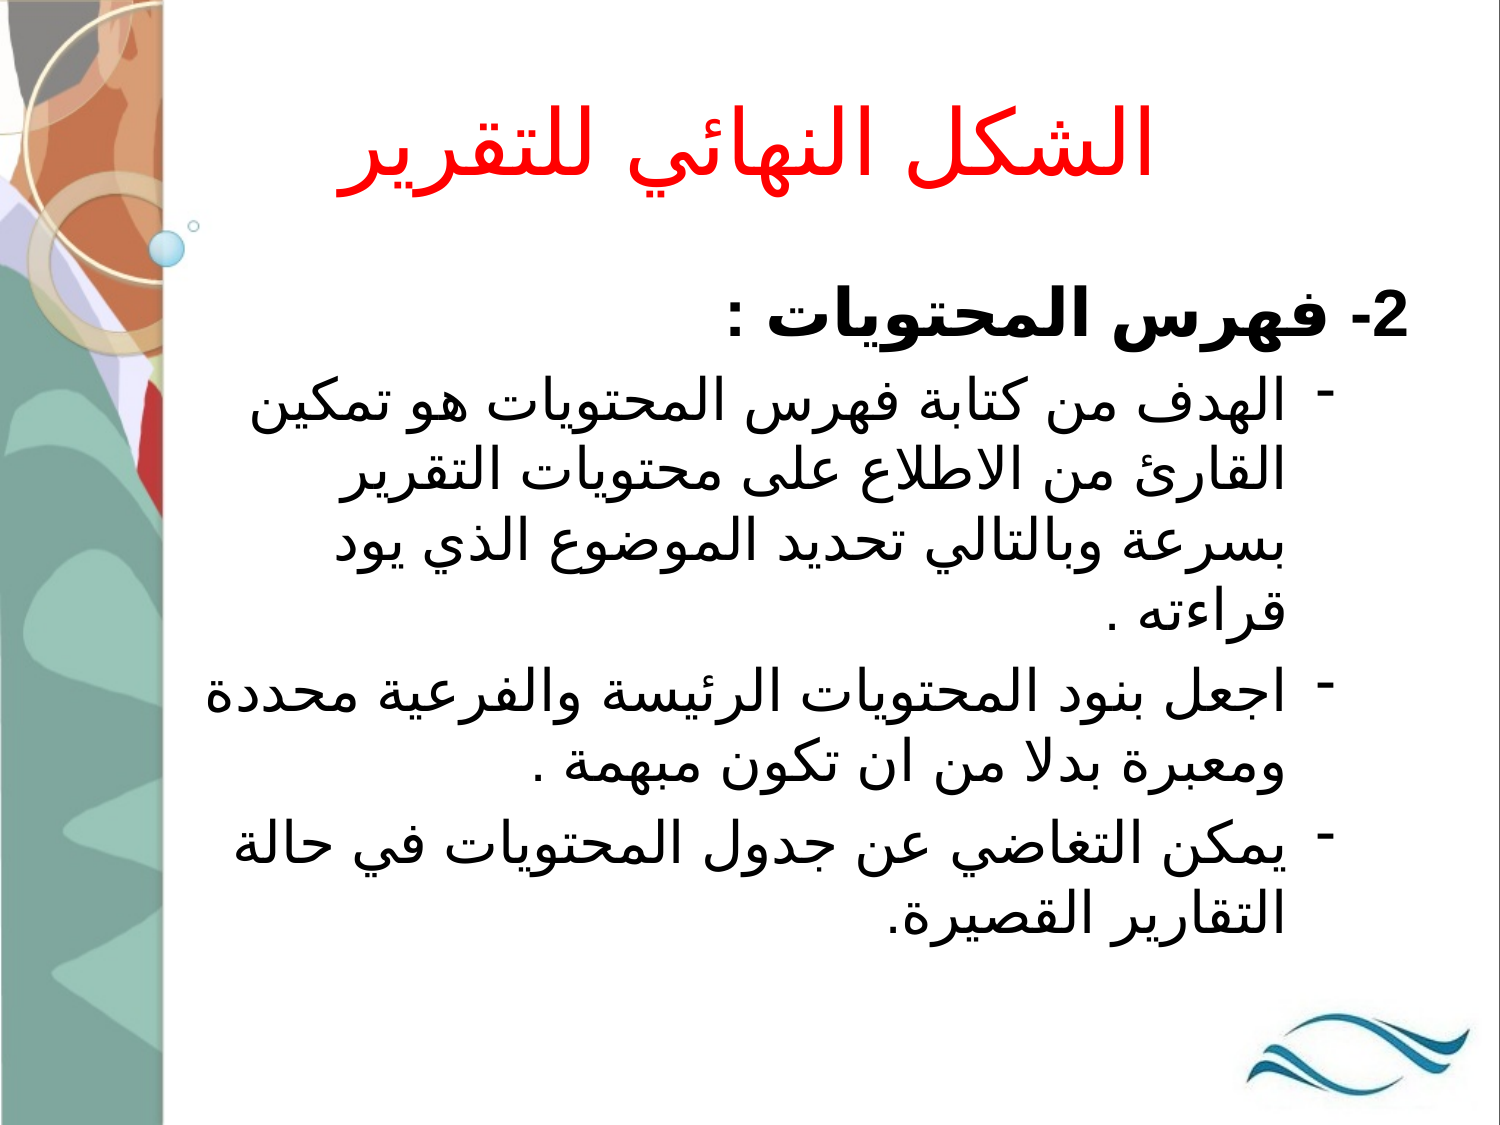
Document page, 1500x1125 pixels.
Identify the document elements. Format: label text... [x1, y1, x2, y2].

list 2- فهرس المحتويات : الهدف من كتابة فهرس المحتويات هو تمكين القارئ من الاطلاع على محتويات التقرير بسرعة وبالتالي تحديد الموضوع الذي يود قراءته . اجعل بنود المحتويات الرئيسة والفرعية محددة ومعبرة بدلا من ان تكون مبهمة . يمكن التغاضي عن جدول المحتويات في حالة التقارير القصيرة. [162, 262, 1426, 1006]
title الشكل النهائي للتقرير [74, 44, 1426, 233]
picture [0, 0, 1500, 1125]
